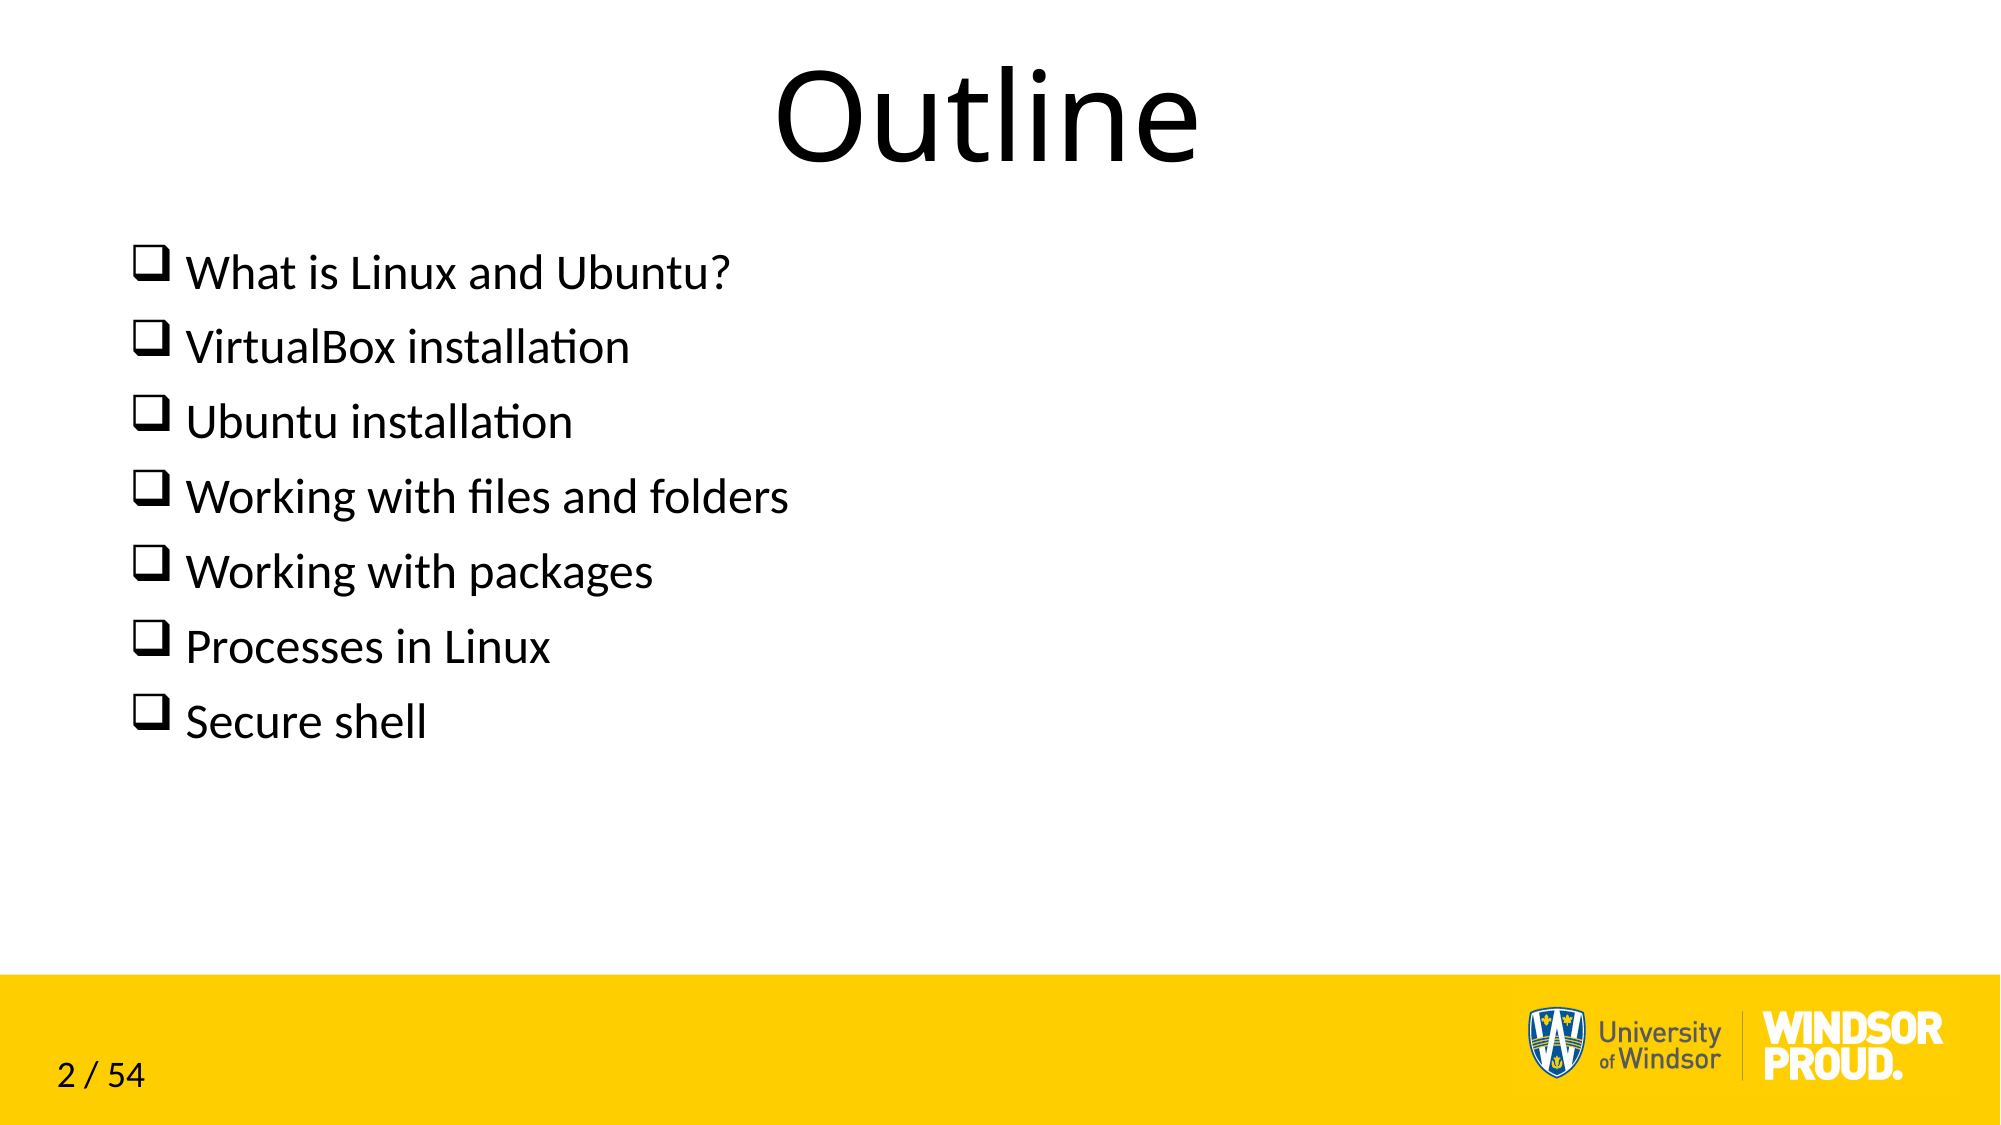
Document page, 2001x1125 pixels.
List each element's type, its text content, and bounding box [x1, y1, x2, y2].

title Outline [249, 7, 1726, 196]
picture [0, 0, 2000, 1125]
slide_number 2 [42, 1042, 525, 1103]
subtitle What is Linux and Ubuntu? VirtualBox installation Ubuntu installation Working with files and folders Working with packages Processes in Linux Secure shell [114, 238, 1893, 887]
